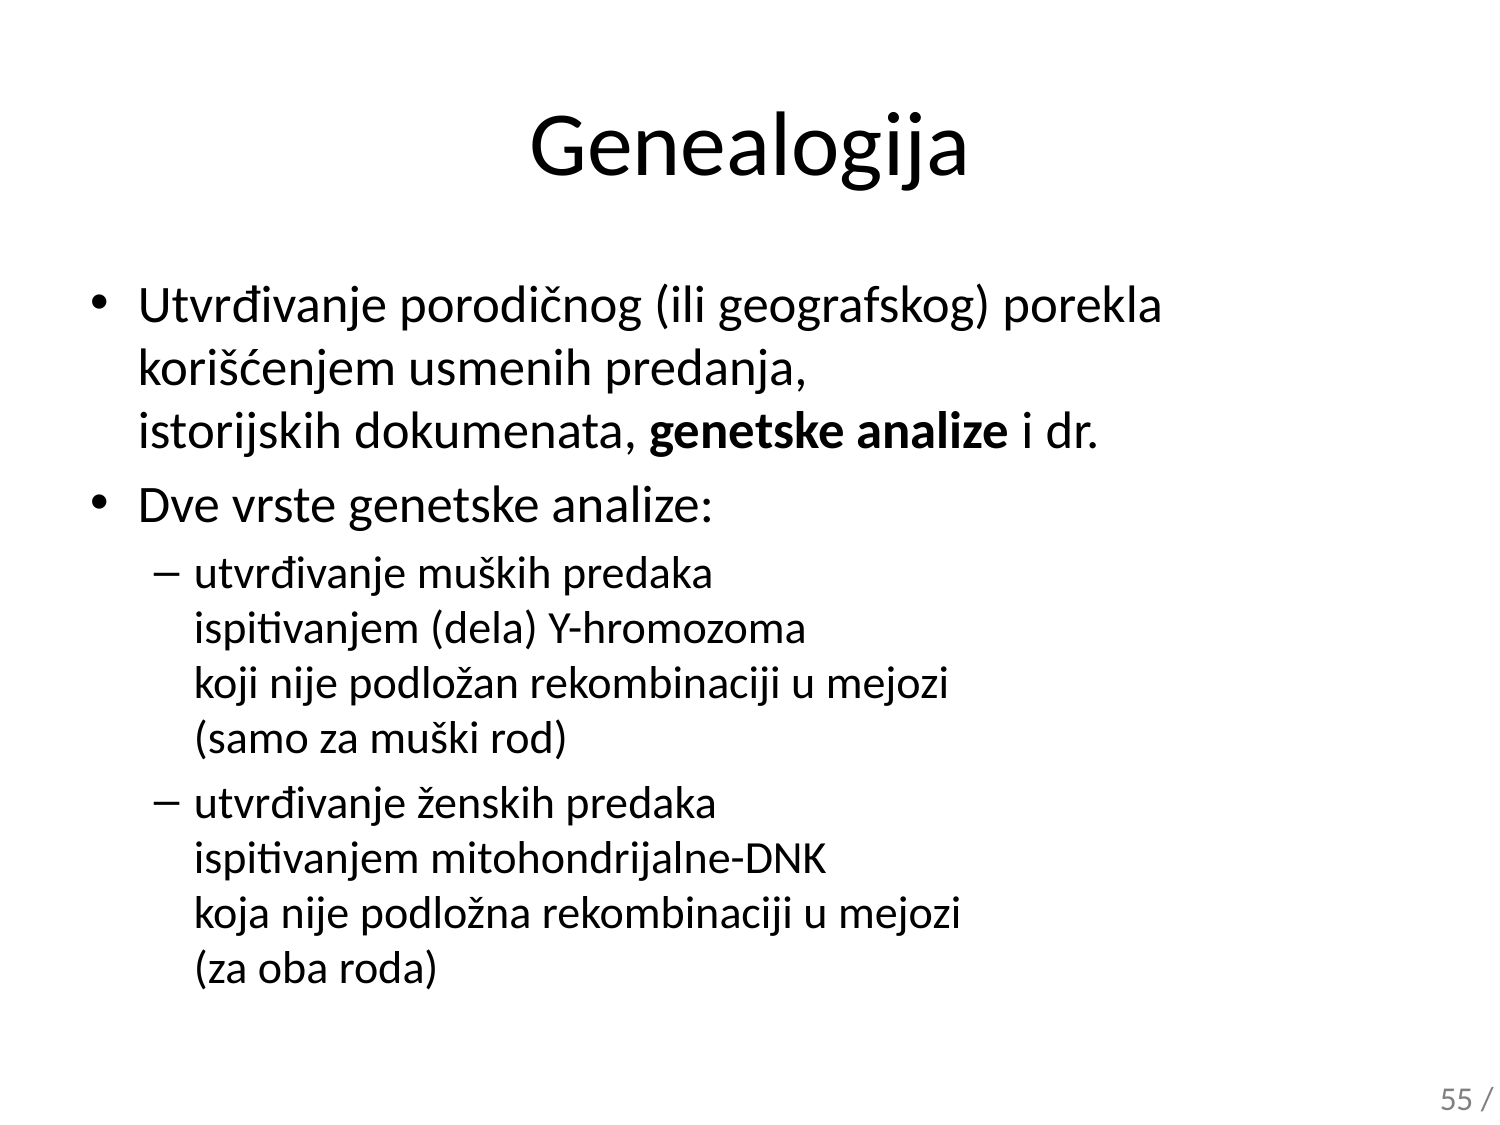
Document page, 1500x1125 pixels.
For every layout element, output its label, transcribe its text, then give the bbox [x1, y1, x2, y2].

list Utvrđivanje porodičnog (ili geografskog) porekla korišćenjem usmenih predanja, istorijskih dokumenata, genetske analize i dr. Dve vrste genetske analize: utvrđivanje muških predaka ispitivanjem (dela) Y-hromozoma koji nije podložan rekombinaciji u mejozi (samo za muški rod) utvrđivanje ženskih predaka ispitivanjem mitohondrijalne-DNK koja nije podložna rekombinaciji u mejozi (za oba roda) [75, 262, 1425, 1005]
title Genealogija [75, 45, 1425, 233]
